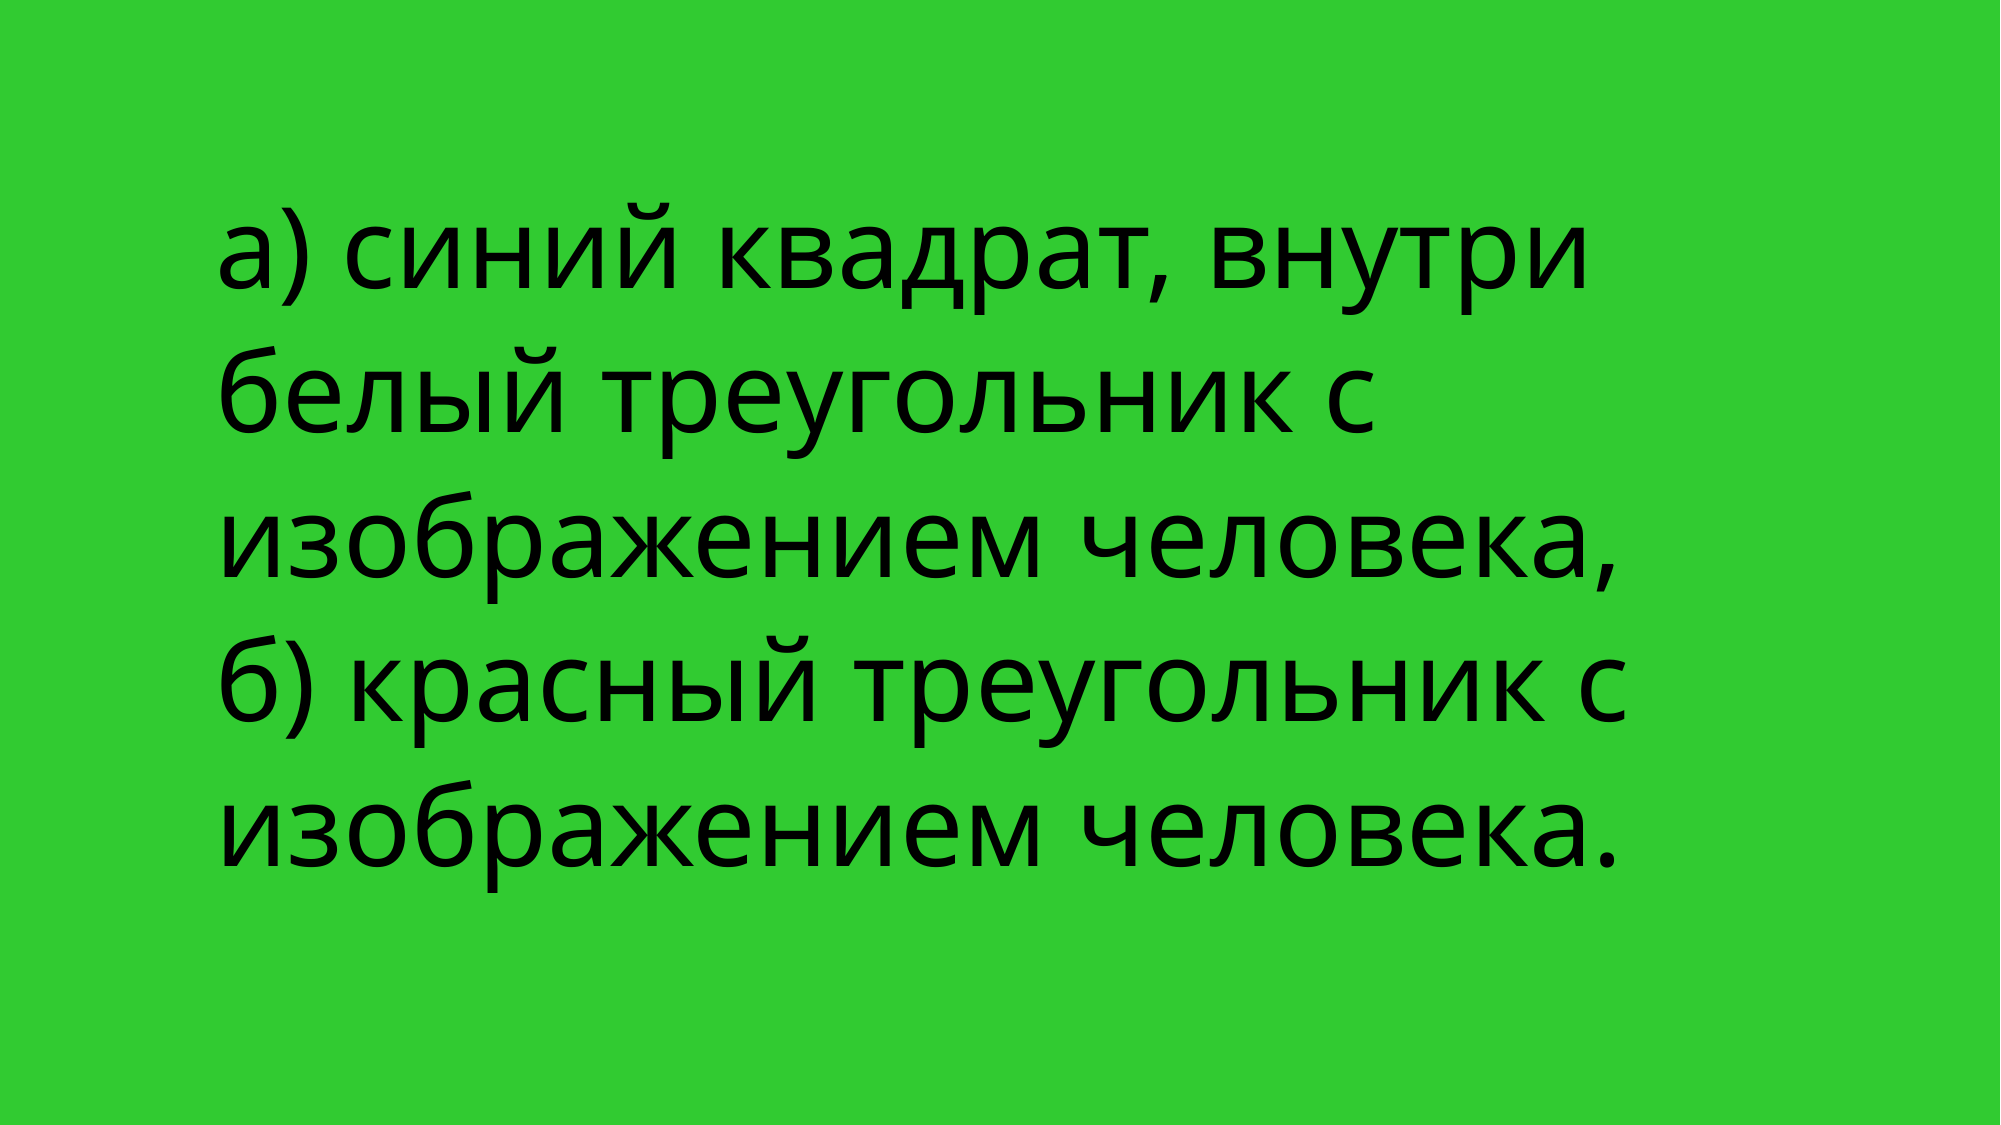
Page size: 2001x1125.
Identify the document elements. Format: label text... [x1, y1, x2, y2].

text_box а) синий квадрат, внутри белый треугольник с изображением человека, б) красный треугольник с изображением человека. [200, 159, 1729, 897]
